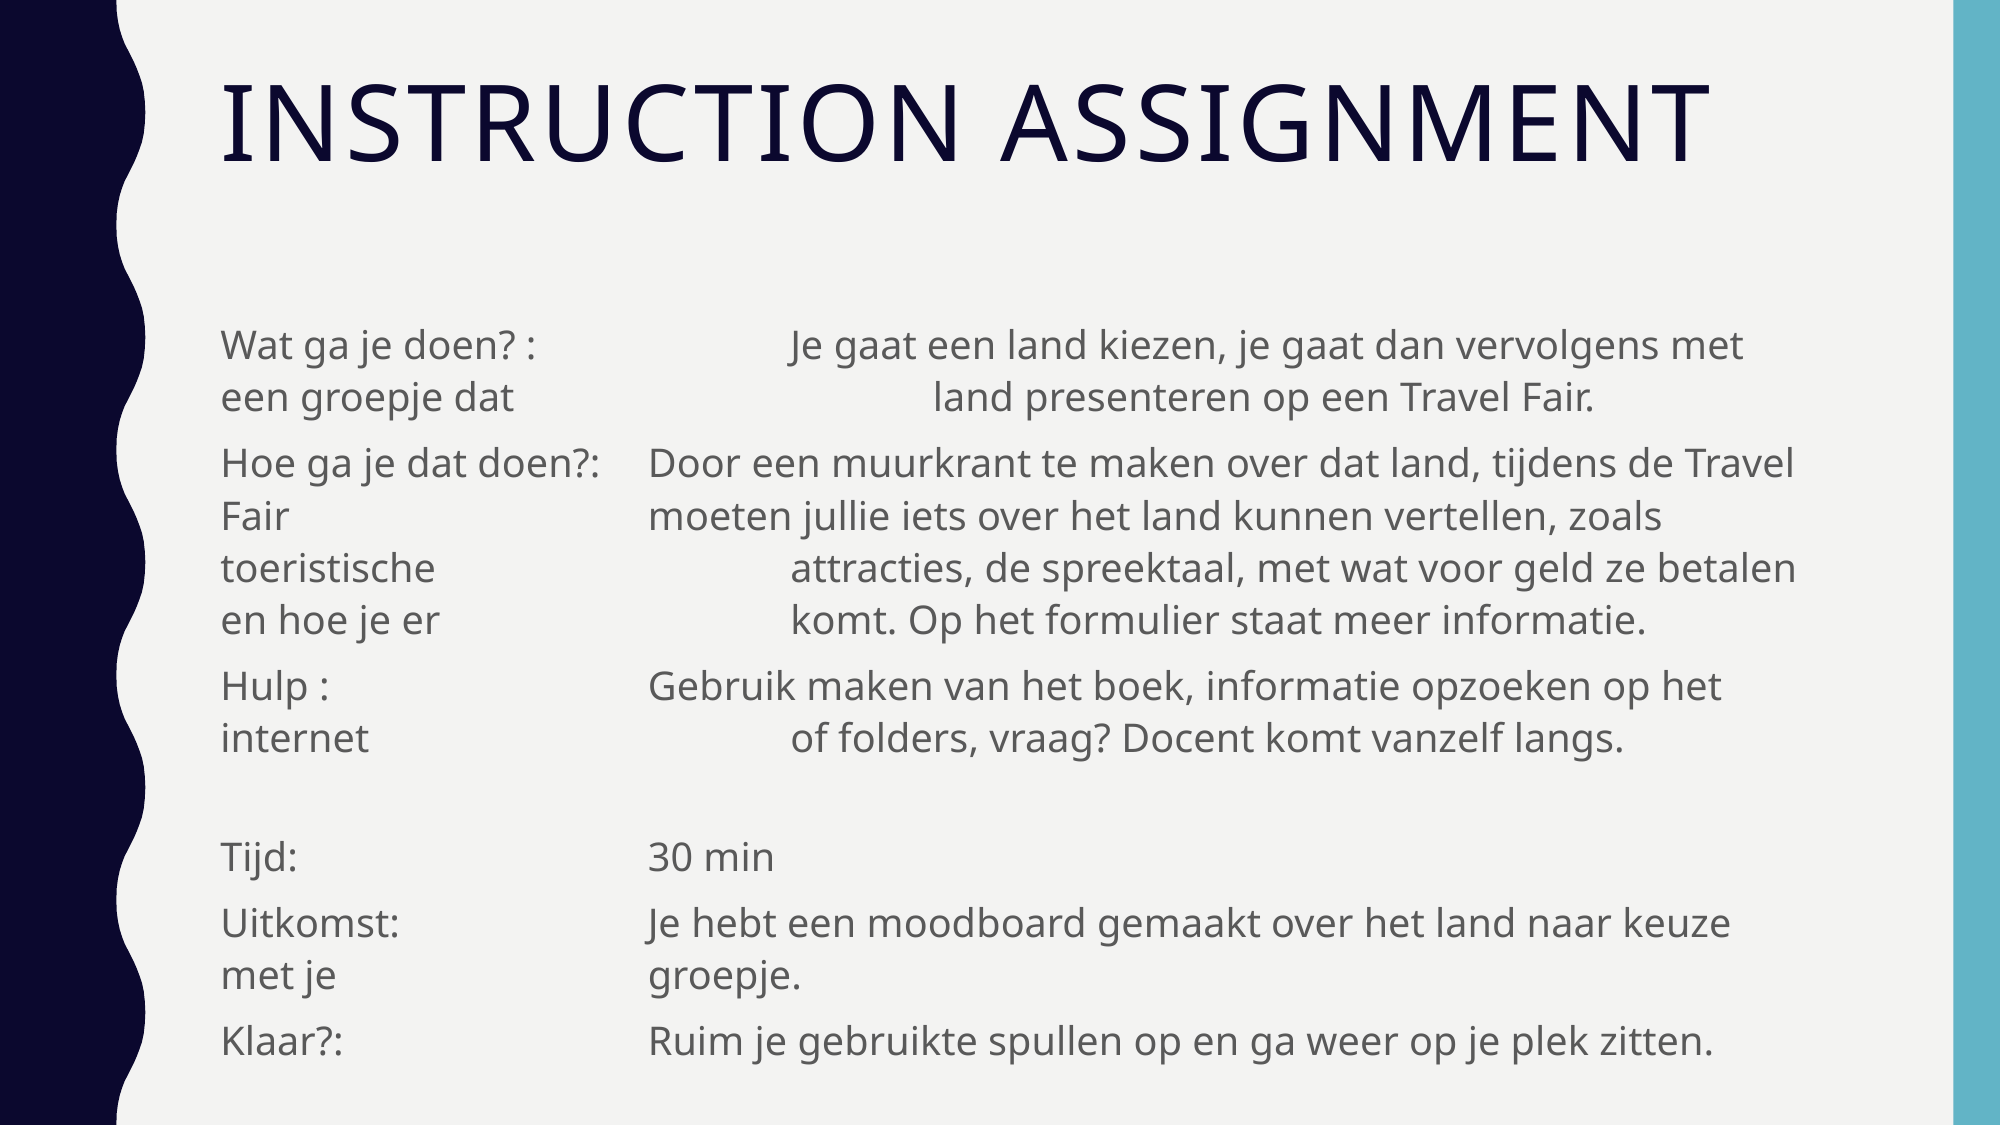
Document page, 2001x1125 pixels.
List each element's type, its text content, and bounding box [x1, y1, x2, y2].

list Wat ga je doen? : Je gaat een land kiezen, je gaat dan vervolgens met een groepje dat land presenteren op een Travel Fair. Hoe ga je dat doen?: Door een muurkrant te maken over dat land, tijdens de Travel Fair moeten jullie iets over het land kunnen vertellen, zoals toeristische attracties, de spreektaal, met wat voor geld ze betalen en hoe je er komt. Op het formulier staat meer informatie. Hulp : Gebruik maken van het boek, informatie opzoeken op het internet of folders, vraag? Docent komt vanzelf langs. Tijd: 30 min Uitkomst: Je hebt een moodboard gemaakt over het land naar keuze met je groepje. Klaar?: Ruim je gebruikte spullen op en ga weer op je plek zitten. [205, 307, 1823, 1086]
title Instruction assignment [205, 62, 1875, 308]
